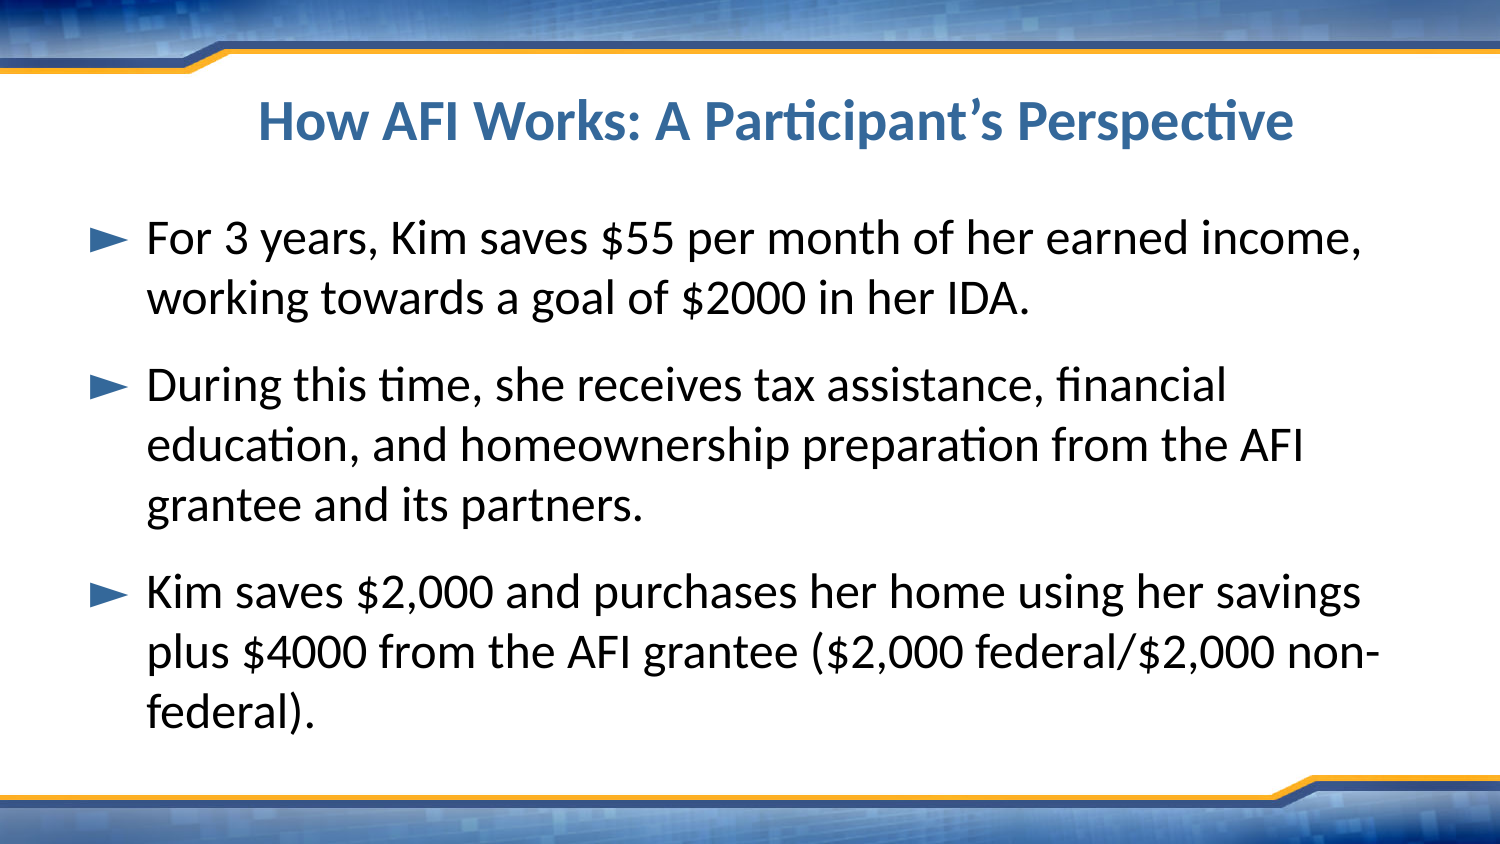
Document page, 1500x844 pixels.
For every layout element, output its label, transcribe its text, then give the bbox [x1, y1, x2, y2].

title How AFI Works: A Participant’s Perspective [99, 75, 1454, 150]
picture [0, 0, 1500, 844]
list For 3 years, Kim saves $55 per month of her earned income, working towards a goal of $2000 in her IDA. During this time, she receives tax assistance, financial education, and homeownership preparation from the AFI grantee and its partners. Kim saves $2,000 and purchases her home using her savings plus $4000 from the AFI grantee ($2,000 federal/$2,000 non-federal). [75, 196, 1450, 779]
